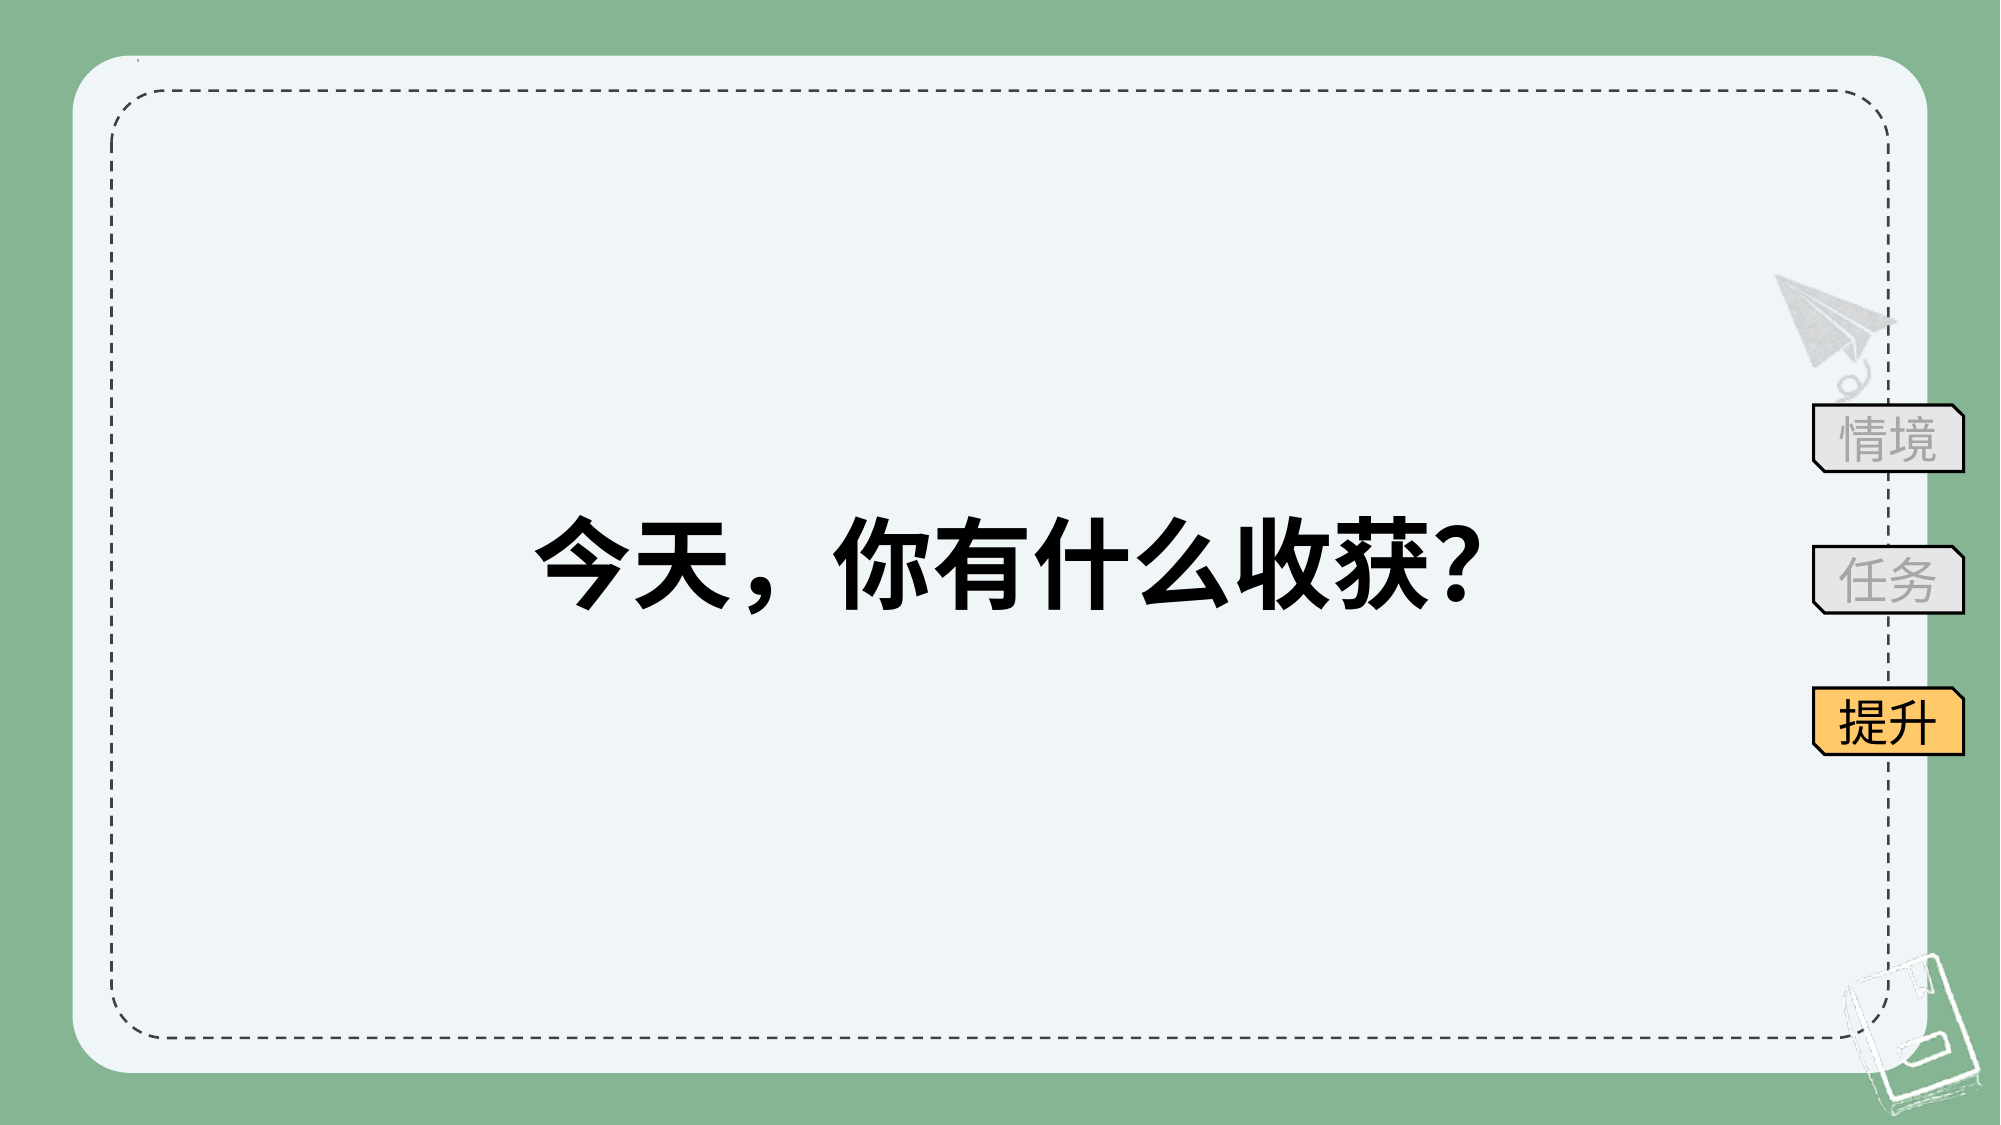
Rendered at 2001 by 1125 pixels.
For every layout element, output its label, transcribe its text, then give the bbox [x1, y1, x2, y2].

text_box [1706, 236, 1964, 613]
text_box 今天，你有什么收获？ [517, 494, 1548, 630]
text_box 提升 [1812, 686, 1965, 756]
picture [1843, 953, 1982, 1116]
